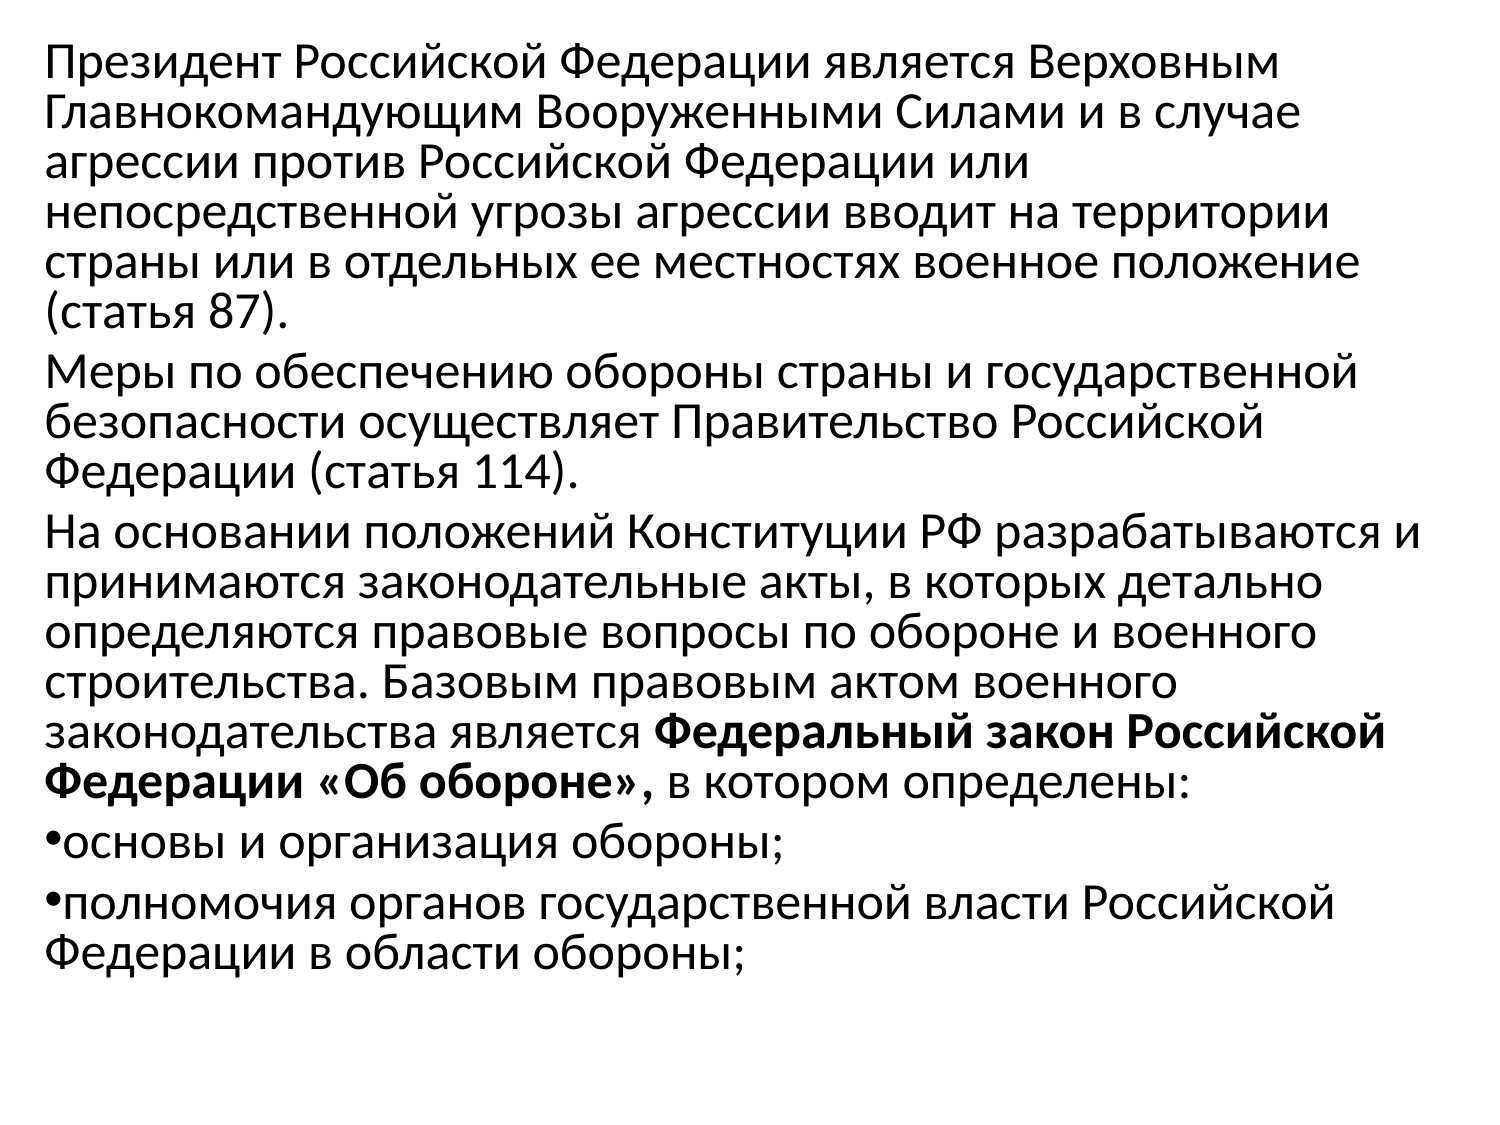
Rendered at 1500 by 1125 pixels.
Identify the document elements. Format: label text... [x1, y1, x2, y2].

list Президент Российской Федерации является Верховным Главнокомандующим Вооруженными Силами и в случае агрессии против Российской Федерации или непосредственной угрозы агрессии вводит на территории страны или в отдельных ее местностях военное положение (статья 87). Меры по обеспечению обороны страны и государственной безопасности осуществляет Правительство Российской Федерации (статья 114). На основании положений Конституции РФ разрабатываются и принимаются законодательные акты, в которых детально определяются правовые вопросы по обороне и военного строительства. Базовым правовым актом военного законодательства является Федеральный закон Российской Федерации «Об обороне», в котором определены: основы и организация обороны; полномочия органов государственной власти Российской Федерации в области обороны; [29, 31, 1459, 1083]
